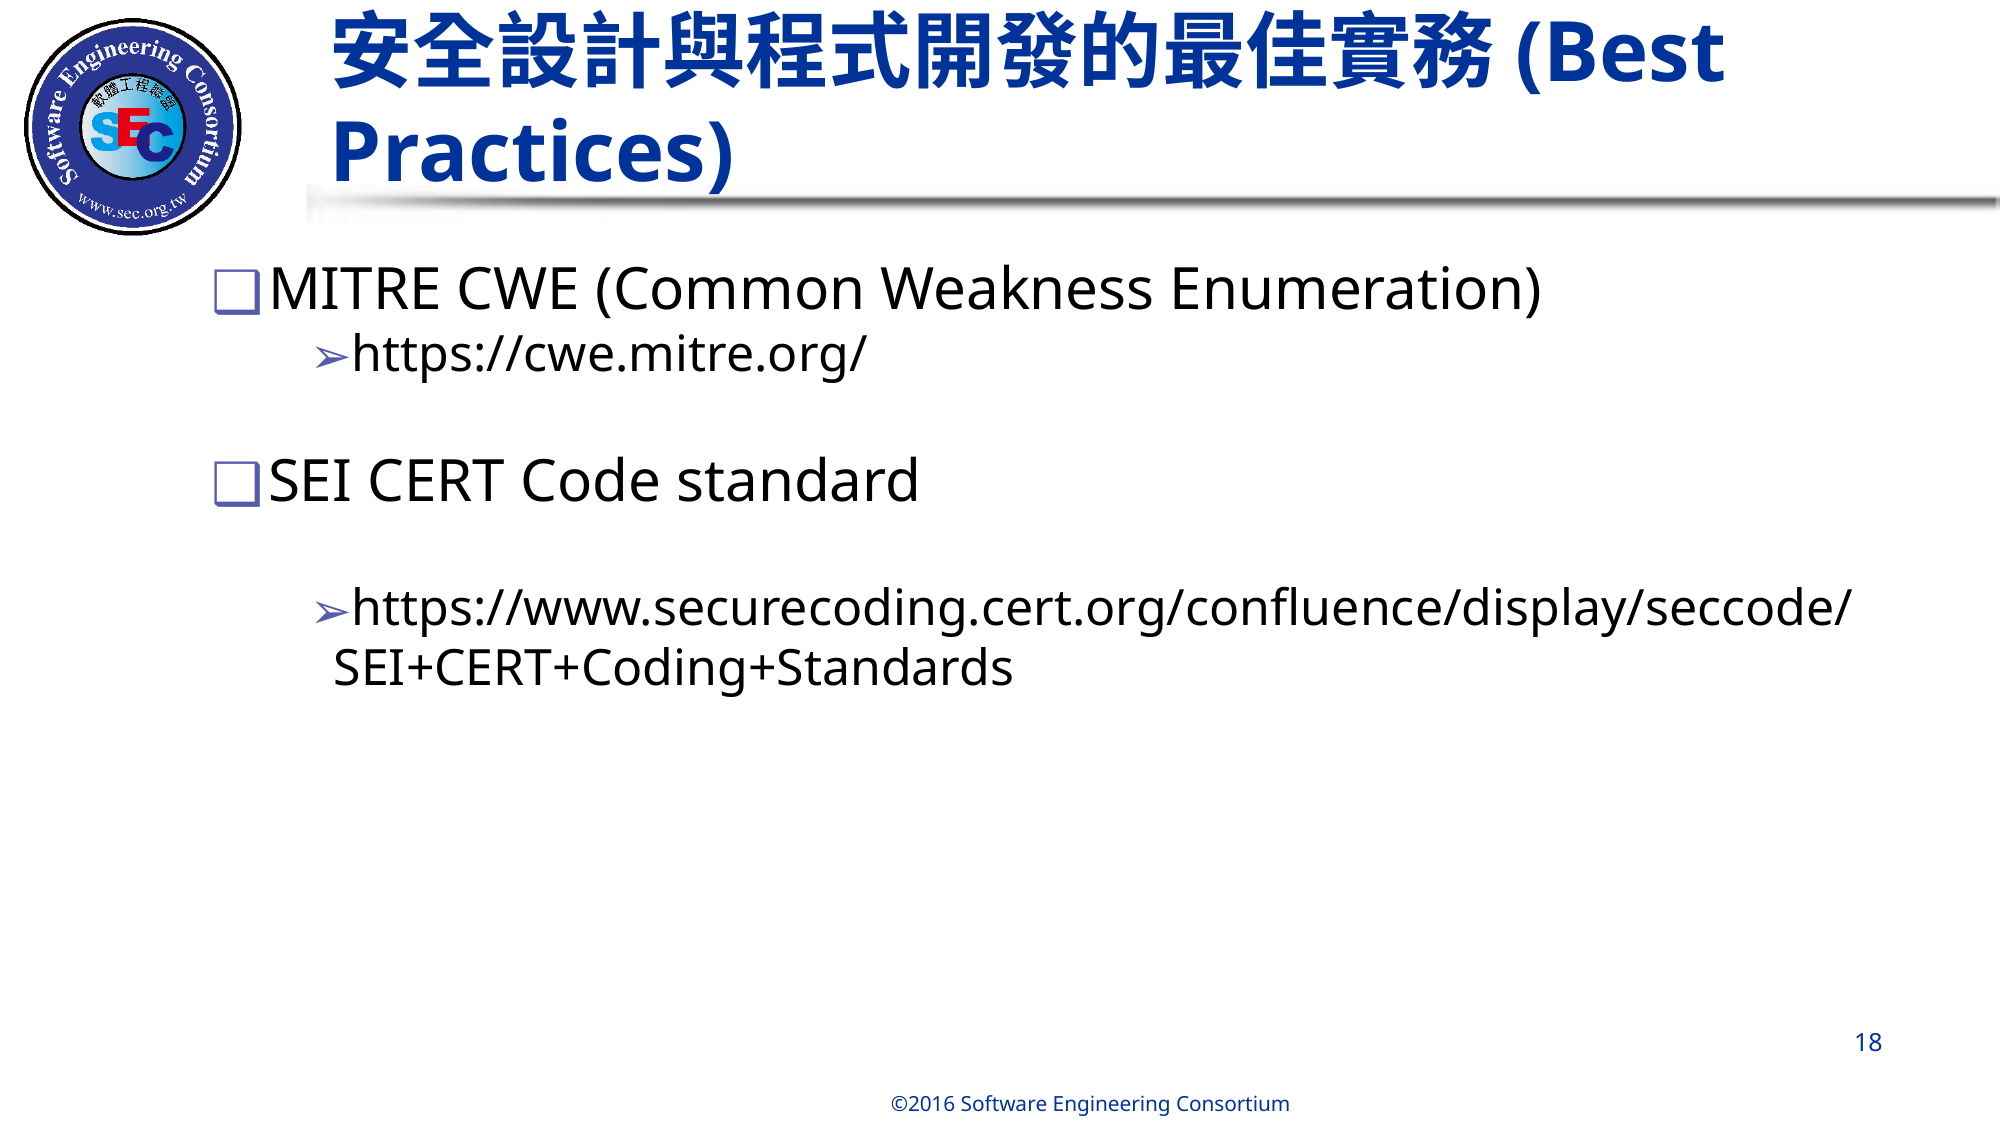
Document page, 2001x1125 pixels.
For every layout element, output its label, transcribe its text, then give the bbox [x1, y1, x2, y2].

title 安全設計與程式開發的最佳實務(Best Practices) [314, 30, 1967, 167]
list MITRE CWE (Common Weakness Enumeration) https://cwe.mitre.org/ SEI CERT Code standard https://www.securecoding.cert.org/confluence/display/seccode/SEI+CERT+Coding+Standards [196, 243, 1898, 1000]
slide_number ‹#› [1481, 1019, 1898, 1094]
picture [0, 0, 265, 259]
picture [306, 184, 2000, 223]
